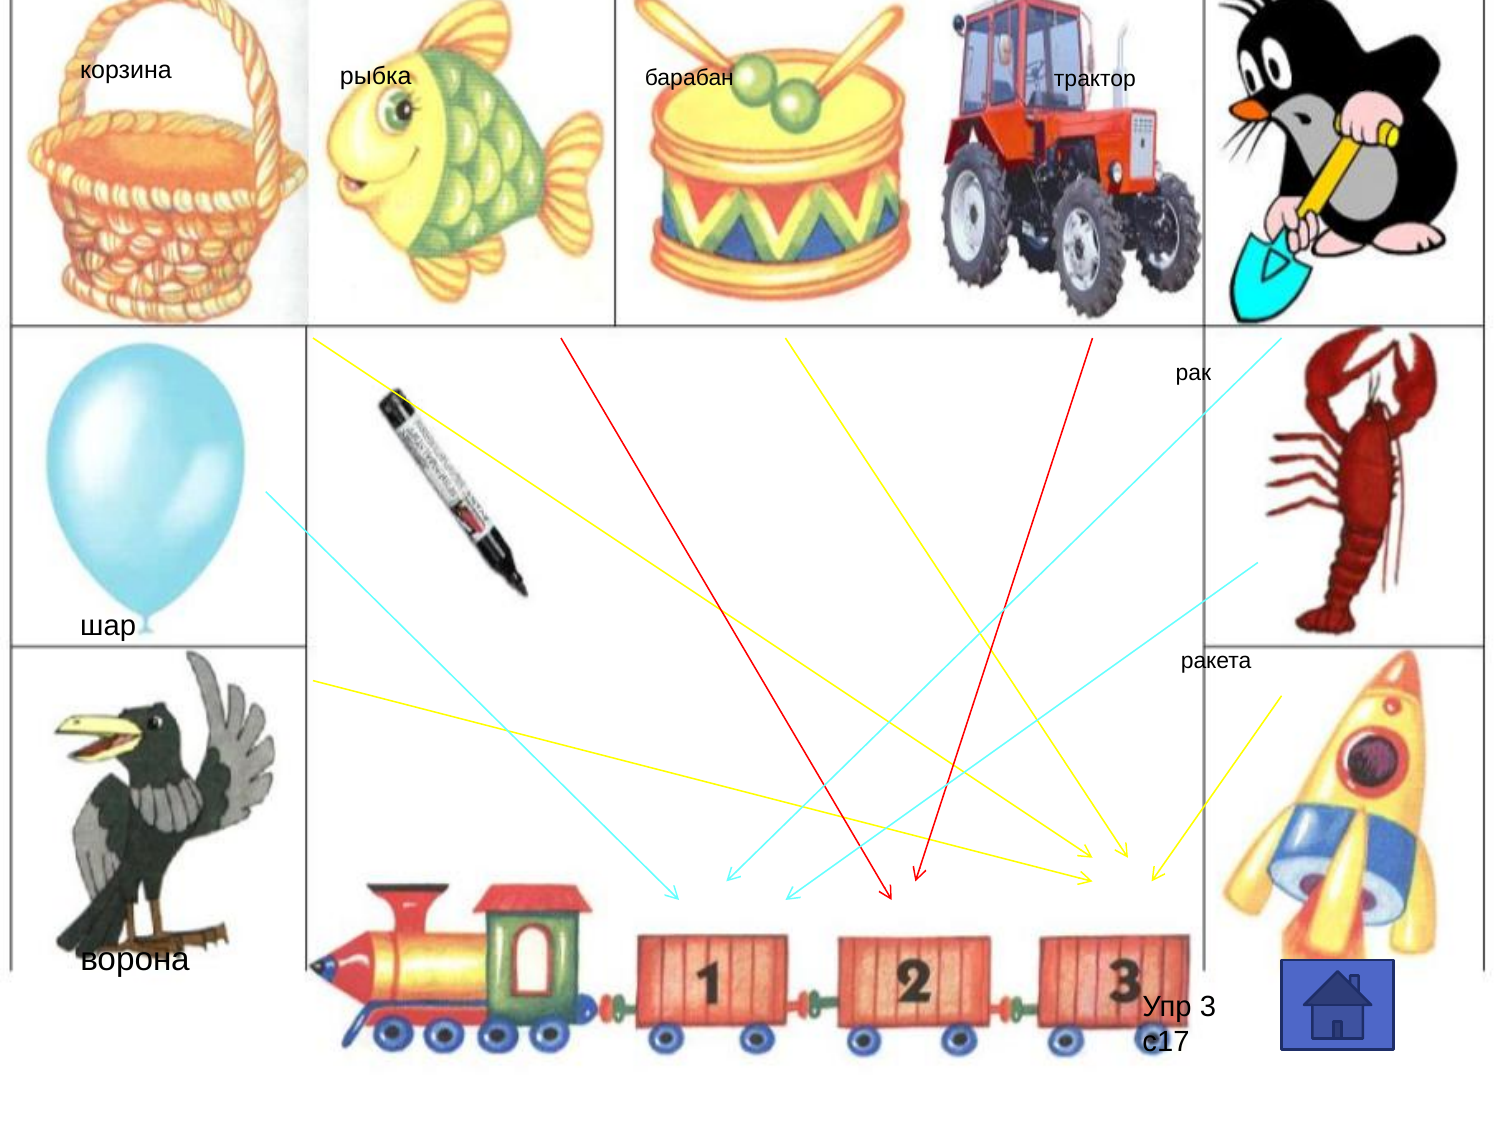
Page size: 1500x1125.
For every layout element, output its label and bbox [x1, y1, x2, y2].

picture [0, 0, 1500, 1125]
text_box [1151, 695, 1282, 882]
text_box [726, 337, 1282, 882]
text_box [265, 491, 555, 901]
text_box [560, 337, 780, 901]
text_box [785, 562, 1259, 901]
text_box [312, 337, 558, 859]
